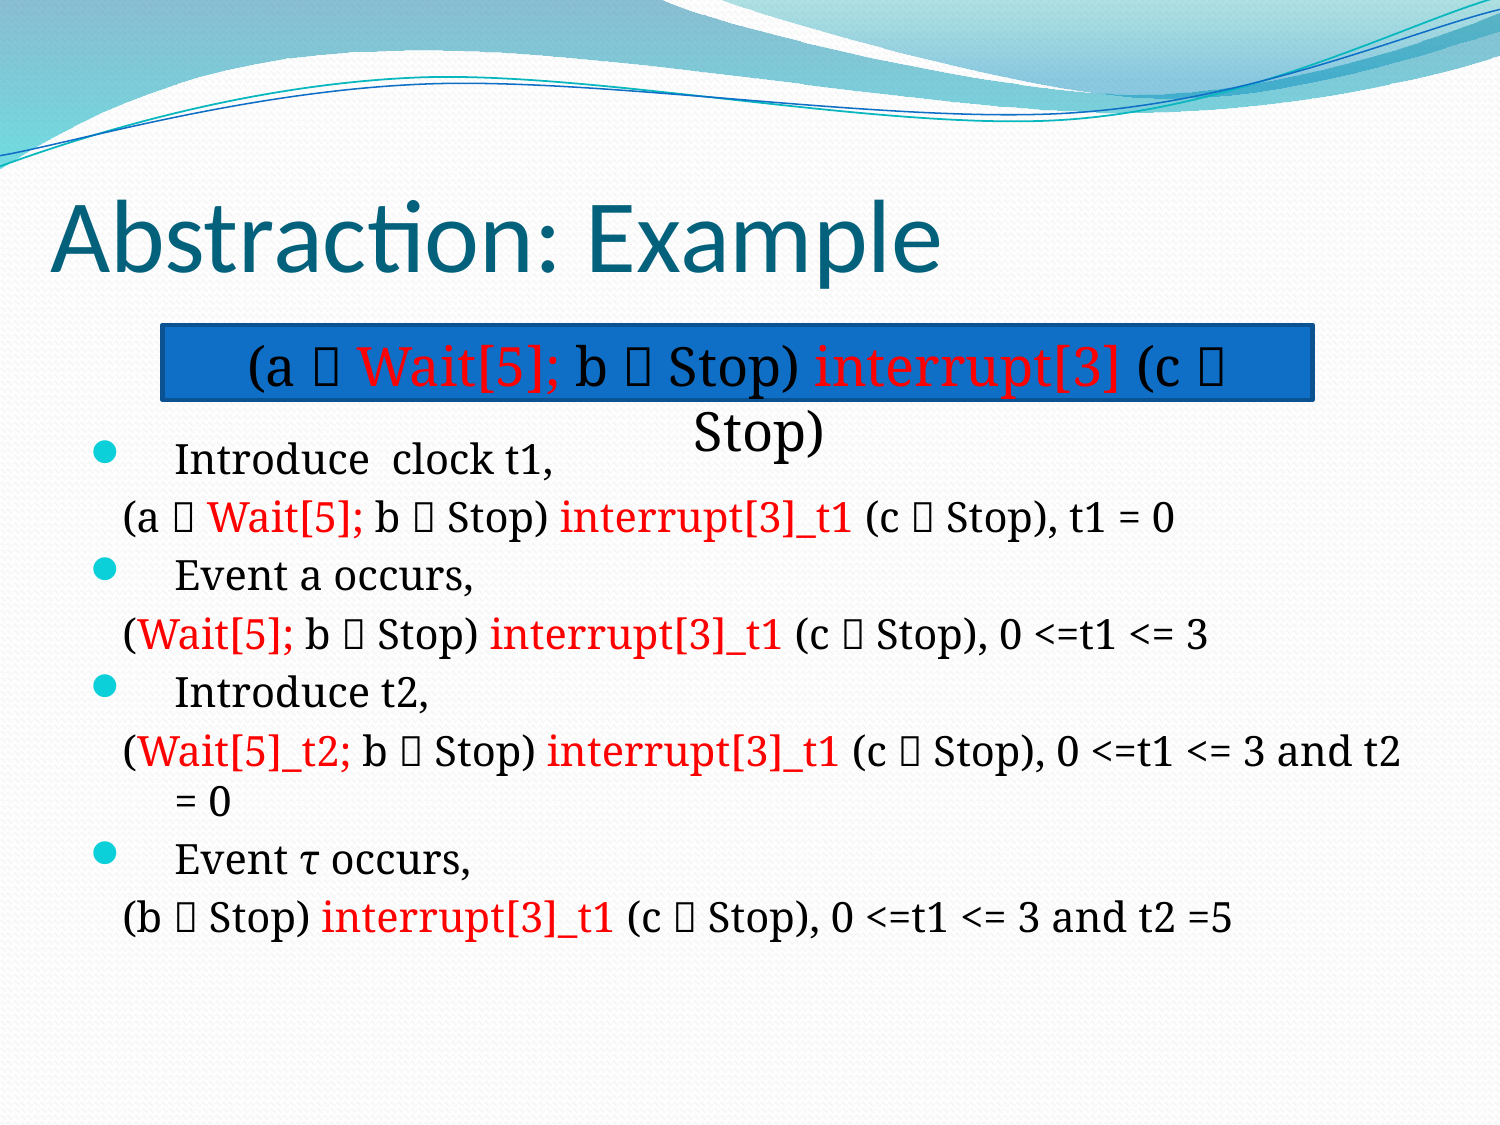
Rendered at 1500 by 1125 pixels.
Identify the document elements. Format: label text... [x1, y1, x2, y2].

text_box (a  Wait[5]; b  Stop) interrupt[3] (c  Stop) [160, 323, 1315, 402]
list Introduce clock t1, (a  Wait[5]; b  Stop) interrupt[3]_t1 (c  Stop), t1 = 0 Event a occurs, (Wait[5]; b  Stop) interrupt[3]_t1 (c  Stop), 0 <=t1 <= 3 Introduce t2, (Wait[5]_t2; b  Stop) interrupt[3]_t1 (c  Stop), 0 <=t1 <= 3 and t2 = 0 Event τ occurs, (b  Stop) interrupt[3]_t1 (c  Stop), 0 <=t1 <= 3 and t2 =5 [74, 424, 1426, 1038]
title Abstraction: Example [49, 143, 1500, 294]
